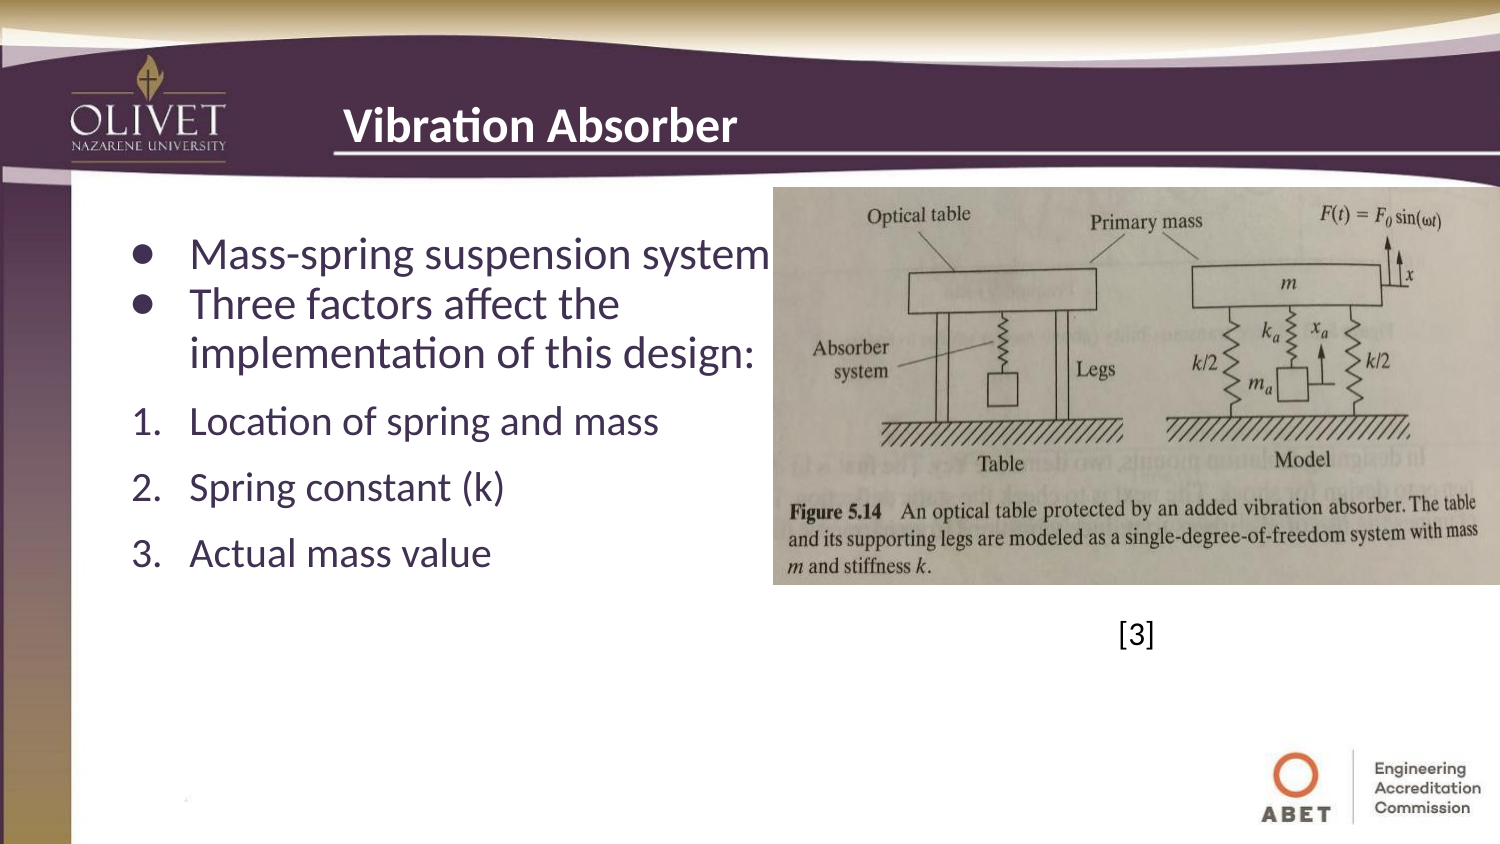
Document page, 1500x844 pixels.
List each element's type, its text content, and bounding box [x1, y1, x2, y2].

picture [0, 0, 1500, 844]
text_box [3] [811, 597, 1462, 660]
list Mass-spring suspension system Three factors affect the implementation of this design: Location of spring and mass Spring constant (k) Actual mass value [103, 224, 810, 760]
title Vibration Absorber [331, 44, 1397, 208]
